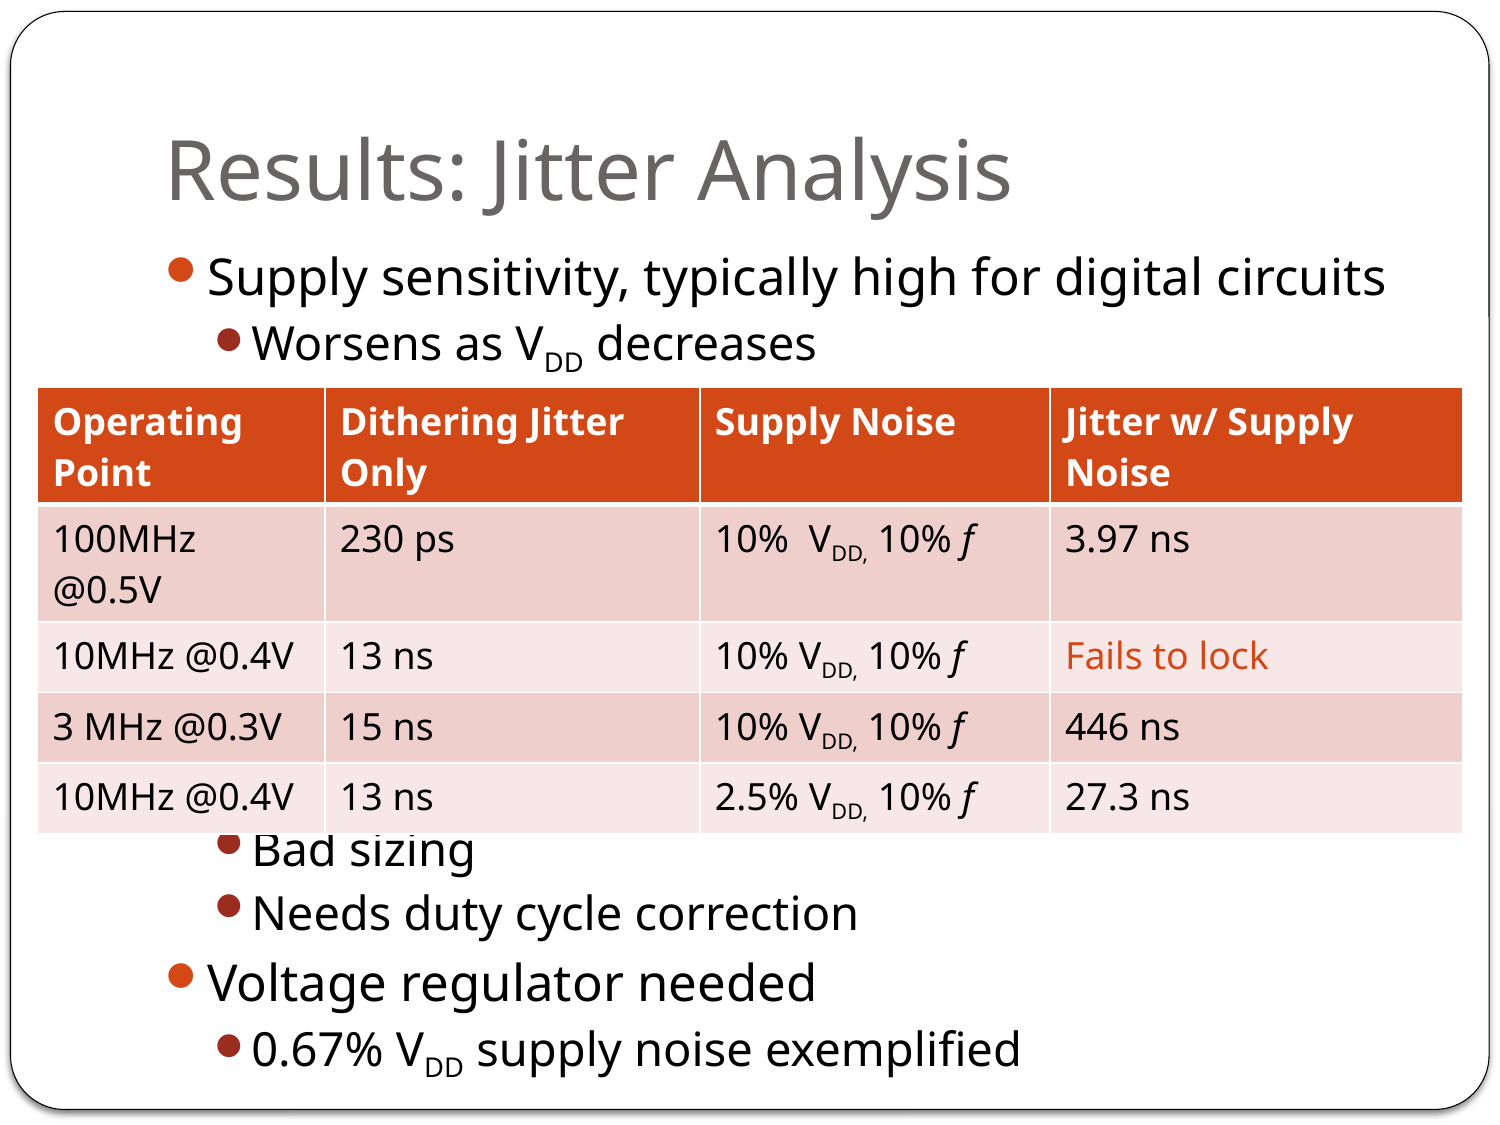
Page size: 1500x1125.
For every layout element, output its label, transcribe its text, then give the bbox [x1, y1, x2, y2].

list Supply sensitivity, typically high for digital circuits Worsens as VDD decreases Fails to lock because of duty cycle distortion Bad sizing Needs duty cycle correction Voltage regulator needed 0.67% VDD supply noise exemplified [150, 835, 1425, 1100]
table_cell 10% VDD, 10% f [701, 693, 1049, 762]
table_cell 446 ns [1051, 693, 1462, 762]
table_cell 10% VDD, 10% f [701, 623, 1049, 692]
table_cell 3.97 ns [1051, 507, 1462, 621]
table_cell 13 ns [326, 623, 699, 692]
title Results: Jitter Analysis [150, 45, 1425, 233]
table_cell 10% VDD, 10% f [701, 507, 1049, 621]
table_header Supply Noise [701, 388, 1049, 502]
table_header Operating Point [38, 388, 324, 502]
table_header Dithering Jitter Only [326, 388, 699, 502]
table_cell 230 ps [326, 507, 699, 621]
table_cell Fails to lock [1051, 623, 1462, 692]
table_cell 3 MHz @0.3V [38, 693, 324, 762]
table_header Jitter w/ Supply Noise [1051, 388, 1462, 502]
table_cell 15 ns [326, 693, 699, 762]
table_cell 13 ns [326, 764, 699, 833]
list Supply sensitivity, typically high for digital circuits Worsens as VDD decreases Fails to lock because of duty cycle distortion Bad sizing Needs duty cycle correction Voltage regulator needed 0.67% VDD supply noise exemplified [150, 237, 1425, 387]
table_cell 2.5% VDD, 10% f [701, 764, 1049, 833]
table_cell 27.3 ns [1051, 764, 1462, 833]
table_cell 100MHz @0.5V [38, 507, 324, 621]
table_cell 10MHz @0.4V [38, 623, 324, 692]
table_cell 10MHz @0.4V [38, 764, 324, 833]
